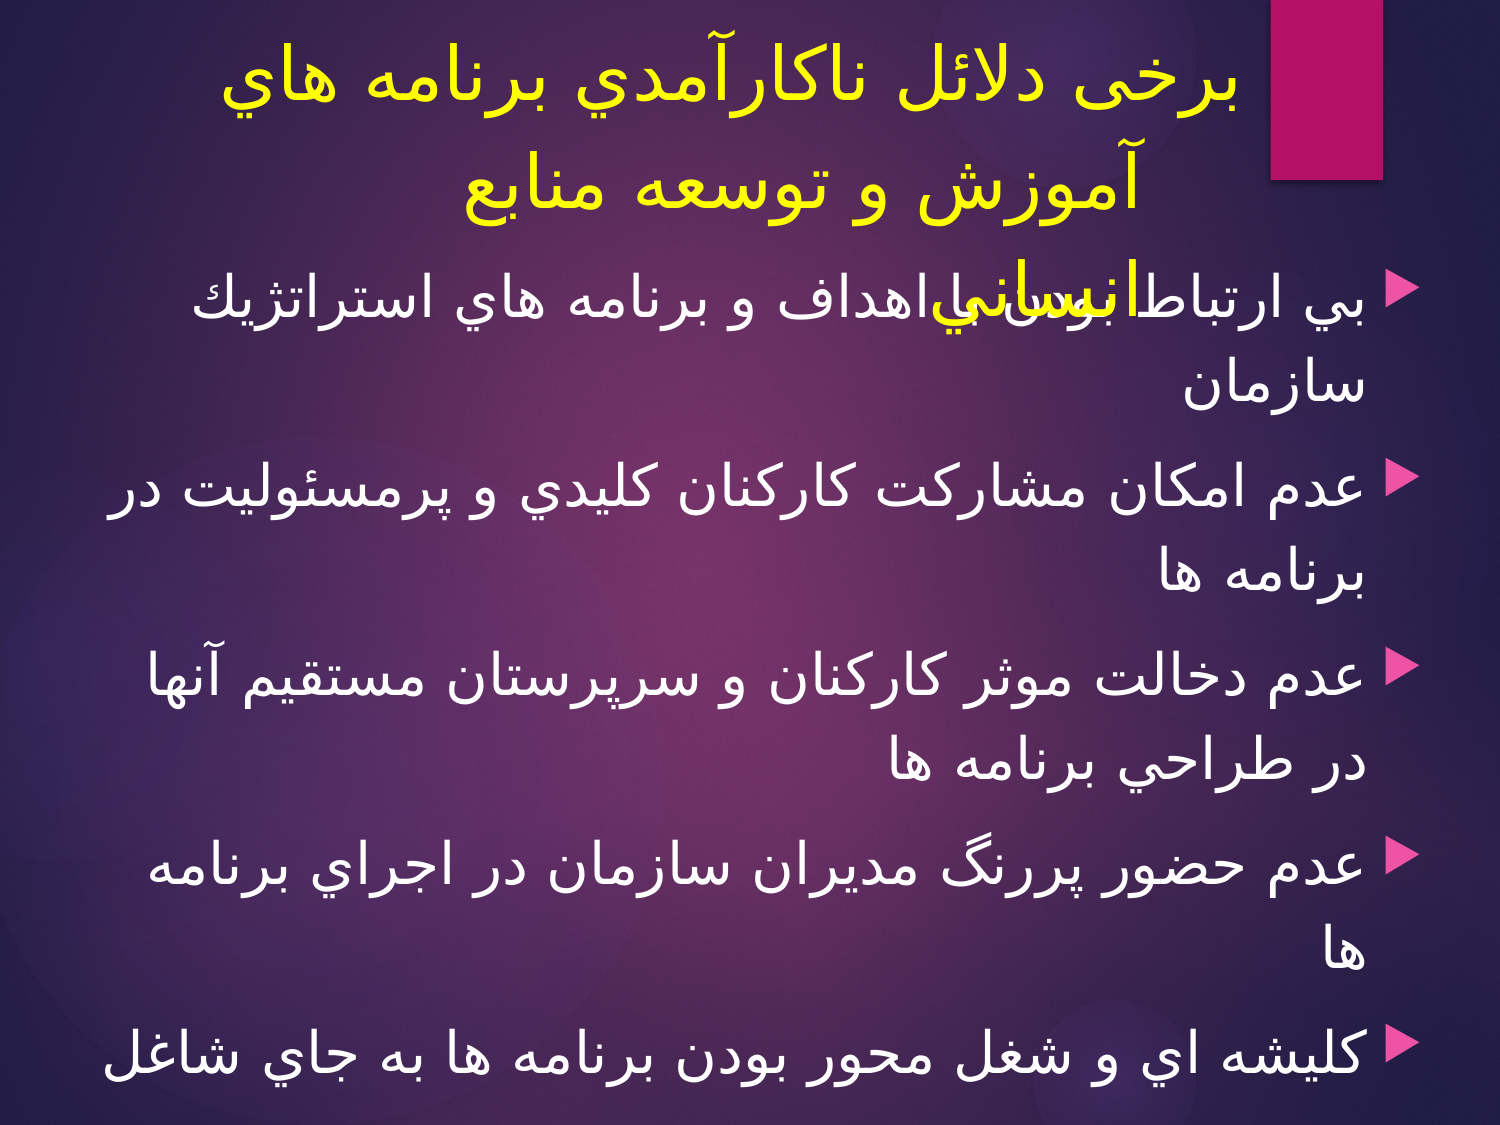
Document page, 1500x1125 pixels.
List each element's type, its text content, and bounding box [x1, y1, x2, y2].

text_box برخی دلائل ناکارآمدي برنامه هاي آموزش و توسعه منابع انساني [194, 0, 1258, 339]
list بي ارتباط بودن با اهداف و برنامه هاي استراتژيك سازمان عدم امكان مشاركت كاركنان كليدي و پرمسئوليت در برنامه ها عدم دخالت موثر كاركنان و سرپرستان مستقيم آنها در طراحي برنامه ها عدم حضور پررنگ مديران سازمان در اجراي برنامه ها كليشه اي و شغل محور بودن برنامه ها به جاي شاغل محور بودن فقدان سبك رهبري/ مديريتي مناسب و مقتضي، بويژه وقتي افراد توسعه مييابند. فقدان فضا و مجال لازم و كافي براي بكارگيري آموخته ها در مقام عمل [64, 137, 1440, 1000]
